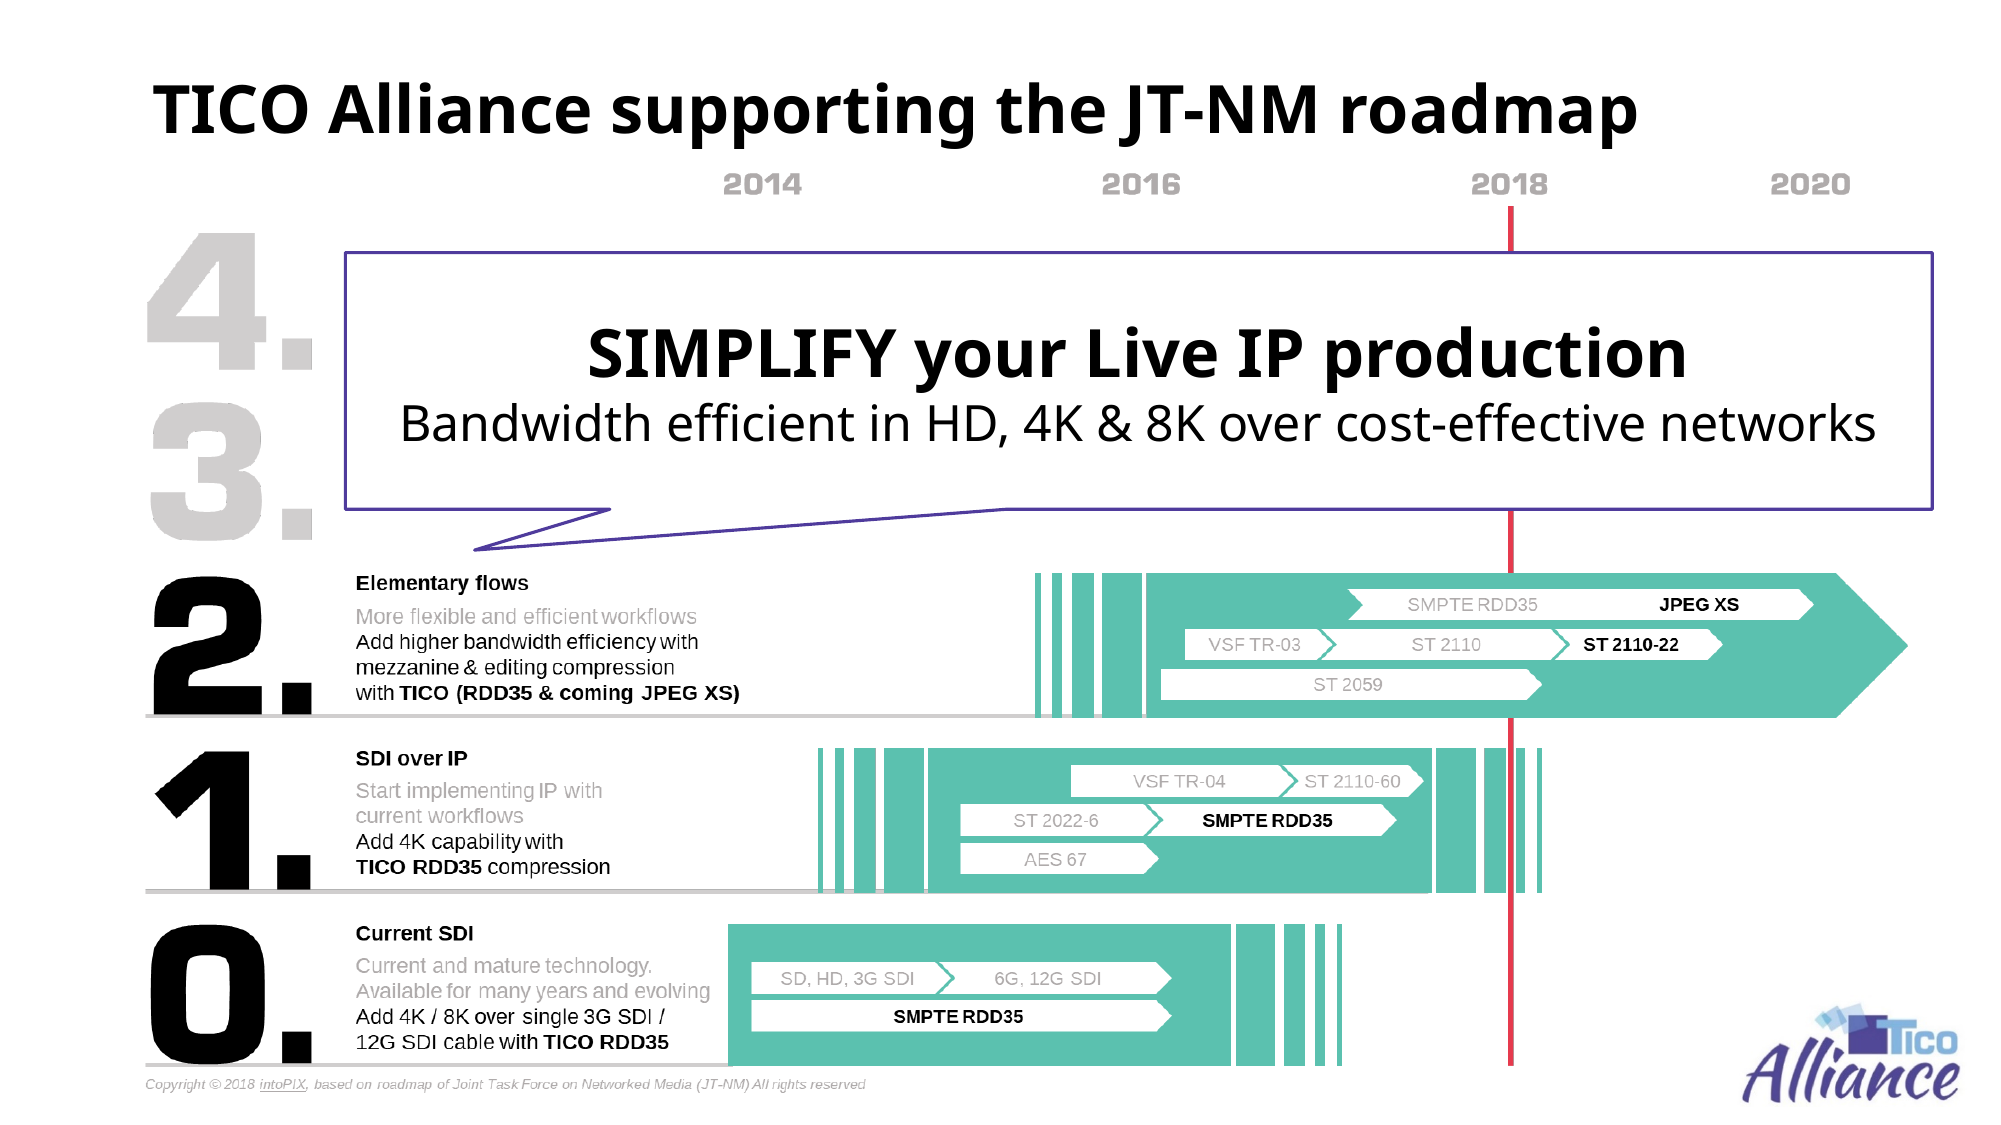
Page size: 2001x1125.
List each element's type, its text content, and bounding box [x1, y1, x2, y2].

title TICO Alliance supporting the JT-NM roadmap [137, 59, 1863, 108]
text_box SIMPLIFY your Live IP production Bandwidth efficient in HD, 4K & 8K over cost-effective networks [1915, 251, 1934, 511]
picture [17, 109, 1971, 1125]
